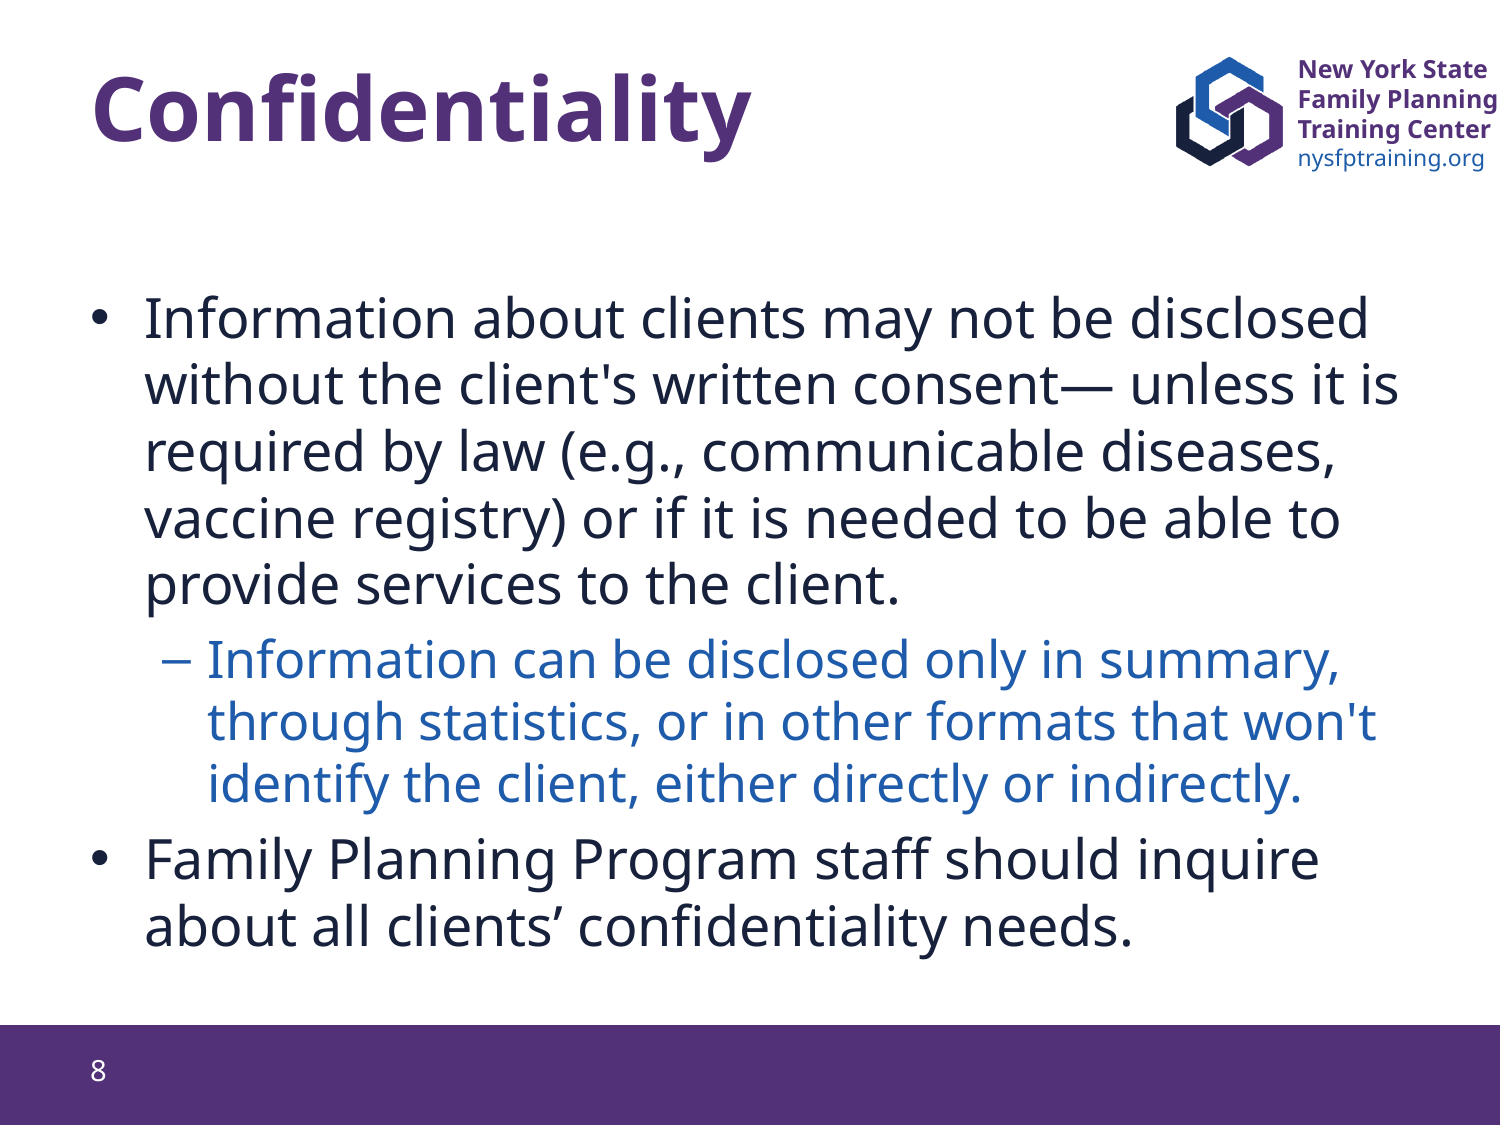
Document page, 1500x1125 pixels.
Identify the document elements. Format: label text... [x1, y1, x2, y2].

list Information about clients may not be disclosed without the client's written consent— unless it is required by law (e.g., communicable diseases, vaccine registry) or if it is needed to be able to provide services to the client. Information can be disclosed only in summary, through statistics, or in other formats that won't identify the client, either directly or indirectly. Family Planning Program staff should inquire about all clients’ confidentiality needs. [75, 275, 1425, 975]
picture [1175, 55, 1284, 168]
slide_number 8 [75, 1042, 285, 1103]
title Confidentiality [75, 45, 775, 275]
